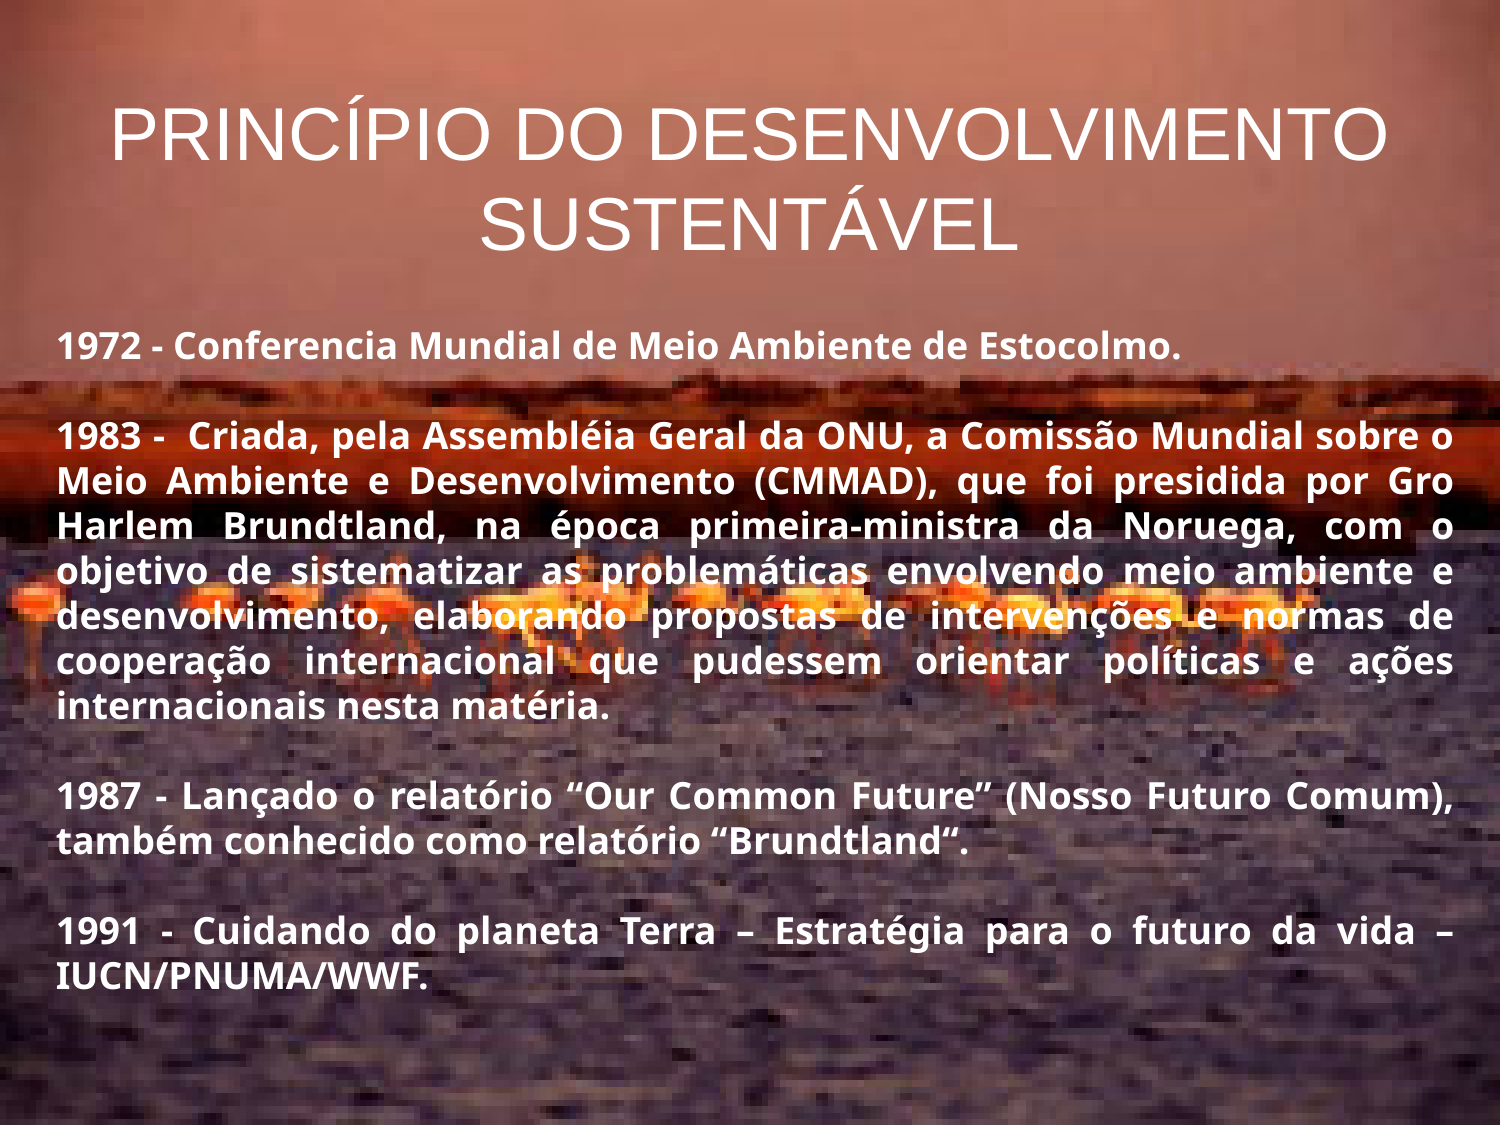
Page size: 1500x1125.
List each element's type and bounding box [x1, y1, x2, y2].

text_box [0, 0, 1500, 1125]
